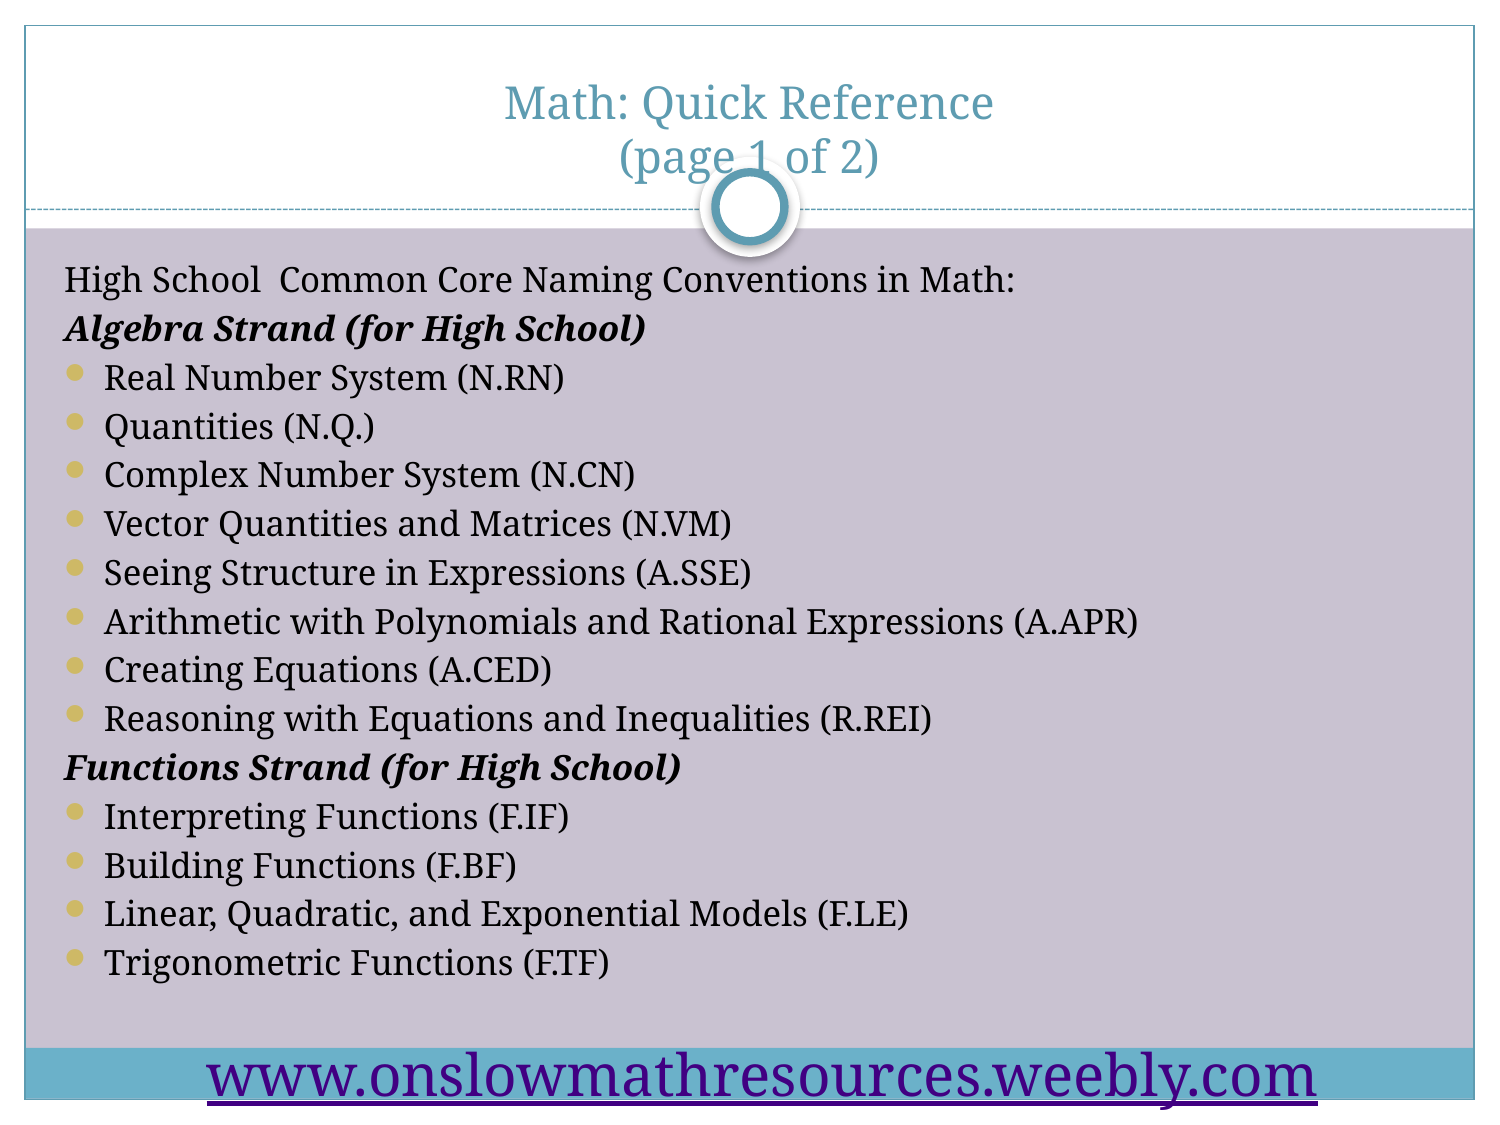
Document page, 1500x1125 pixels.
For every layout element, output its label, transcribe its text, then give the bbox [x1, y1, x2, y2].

list High School Common Core Naming Conventions in Math: Algebra Strand (for High School) Real Number System (N.RN) Quantities (N.Q.) Complex Number System (N.CN) Vector Quantities and Matrices (N.VM) Seeing Structure in Expressions (A.SSE) Arithmetic with Polynomials and Rational Expressions (A.APR) Creating Equations (A.CED) Reasoning with Equations and Inequalities (R.REI) Functions Strand (for High School) Interpreting Functions (F.IF) Building Functions (F.BF) Linear, Quadratic, and Exponential Models (F.LE) Trigonometric Functions (F.TF) [49, 250, 1445, 1001]
text_box www.onslowmathresources.weebly.com [112, 1031, 1413, 1125]
title Math: Quick Reference (page 1 of 2) [49, 65, 1450, 190]
